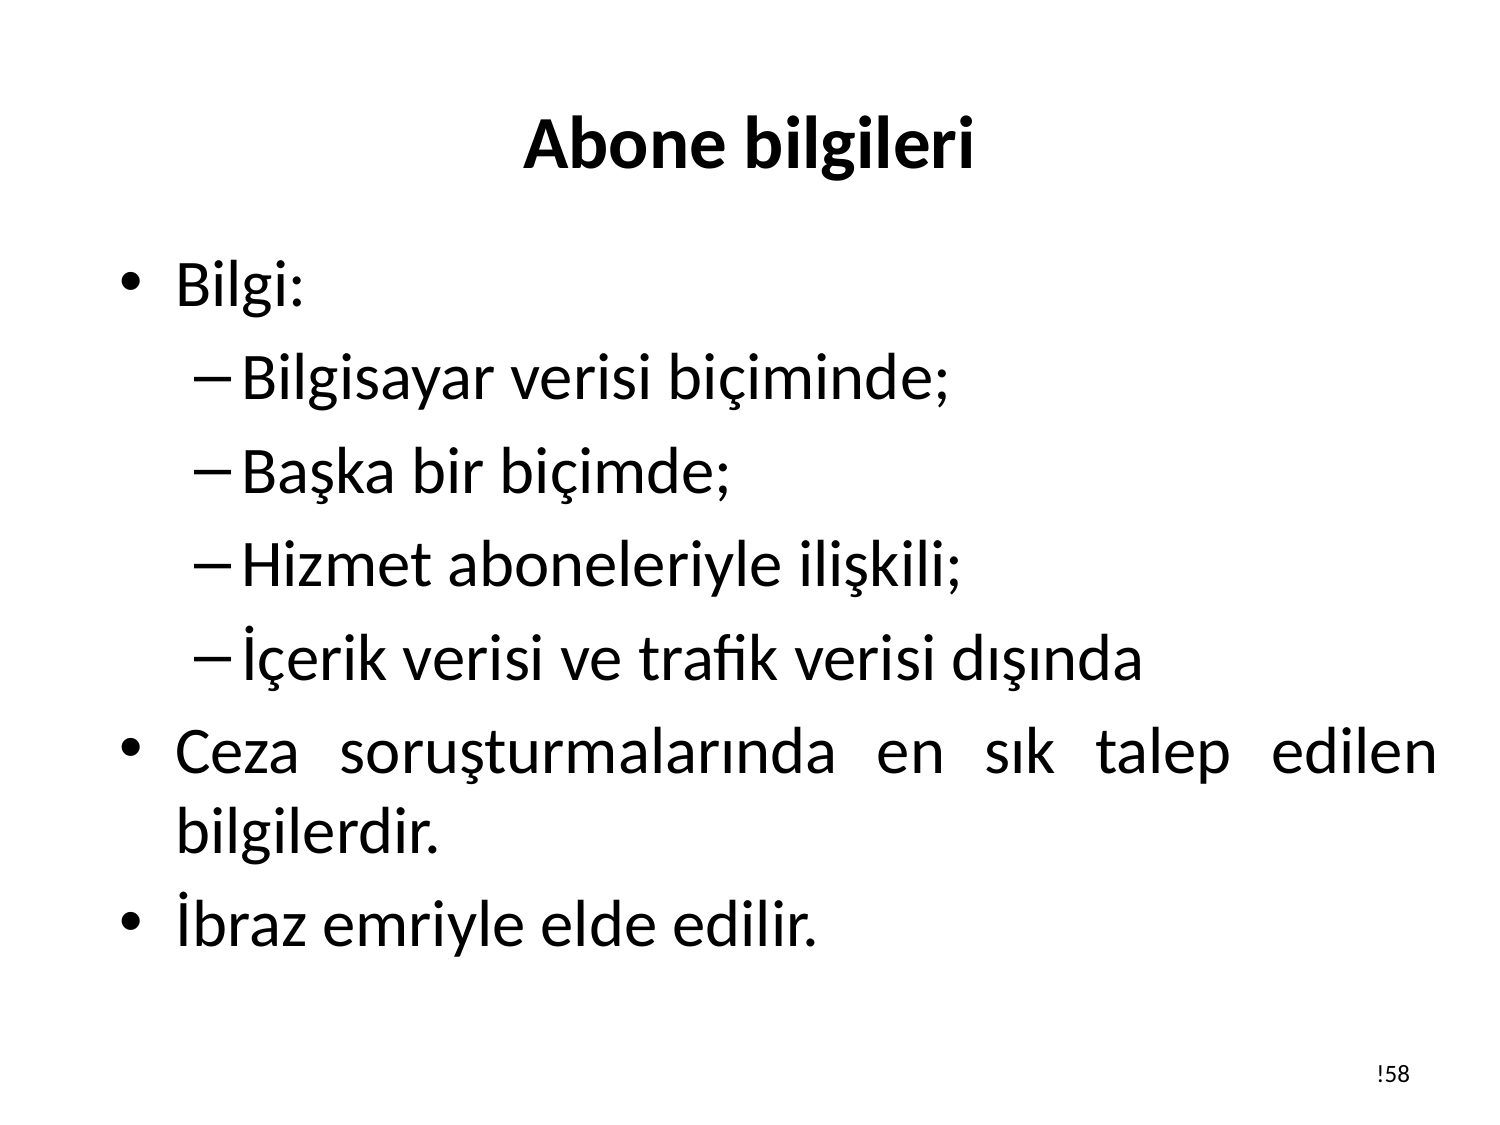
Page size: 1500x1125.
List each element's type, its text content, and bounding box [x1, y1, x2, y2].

list Bilgi: Bilgisayar verisi biçiminde; Başka bir biçimde; Hizmet aboneleriyle ilişkili; İçerik verisi ve trafik verisi dışında Ceza soruşturmalarında en sık talep edilen bilgilerdir. İbraz emriyle elde edilir. [103, 232, 1455, 976]
title Abone bilgileri [74, 44, 1426, 233]
slide_number !58 [1074, 1042, 1425, 1103]
